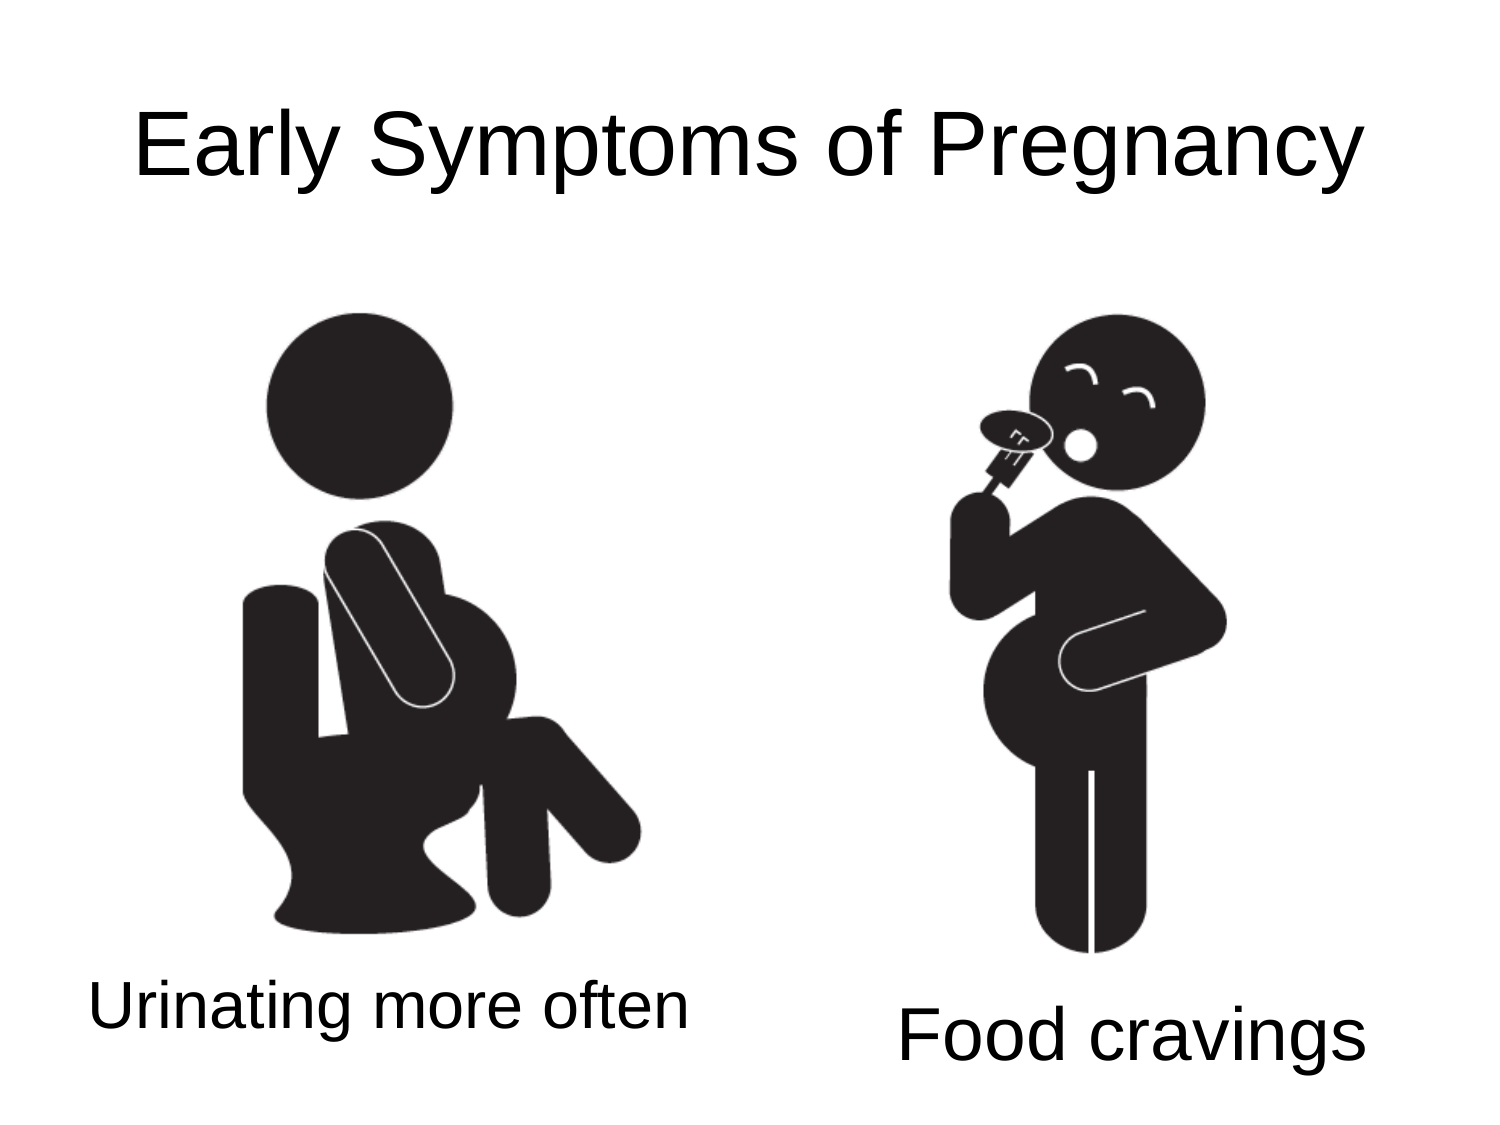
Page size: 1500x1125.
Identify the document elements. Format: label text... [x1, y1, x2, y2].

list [762, 262, 1426, 1006]
title Early Symptoms of Pregnancy [75, 45, 1425, 233]
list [74, 262, 738, 1006]
text_box Urinating more often [40, 954, 738, 1049]
text_box Food cravings [811, 978, 1454, 1084]
